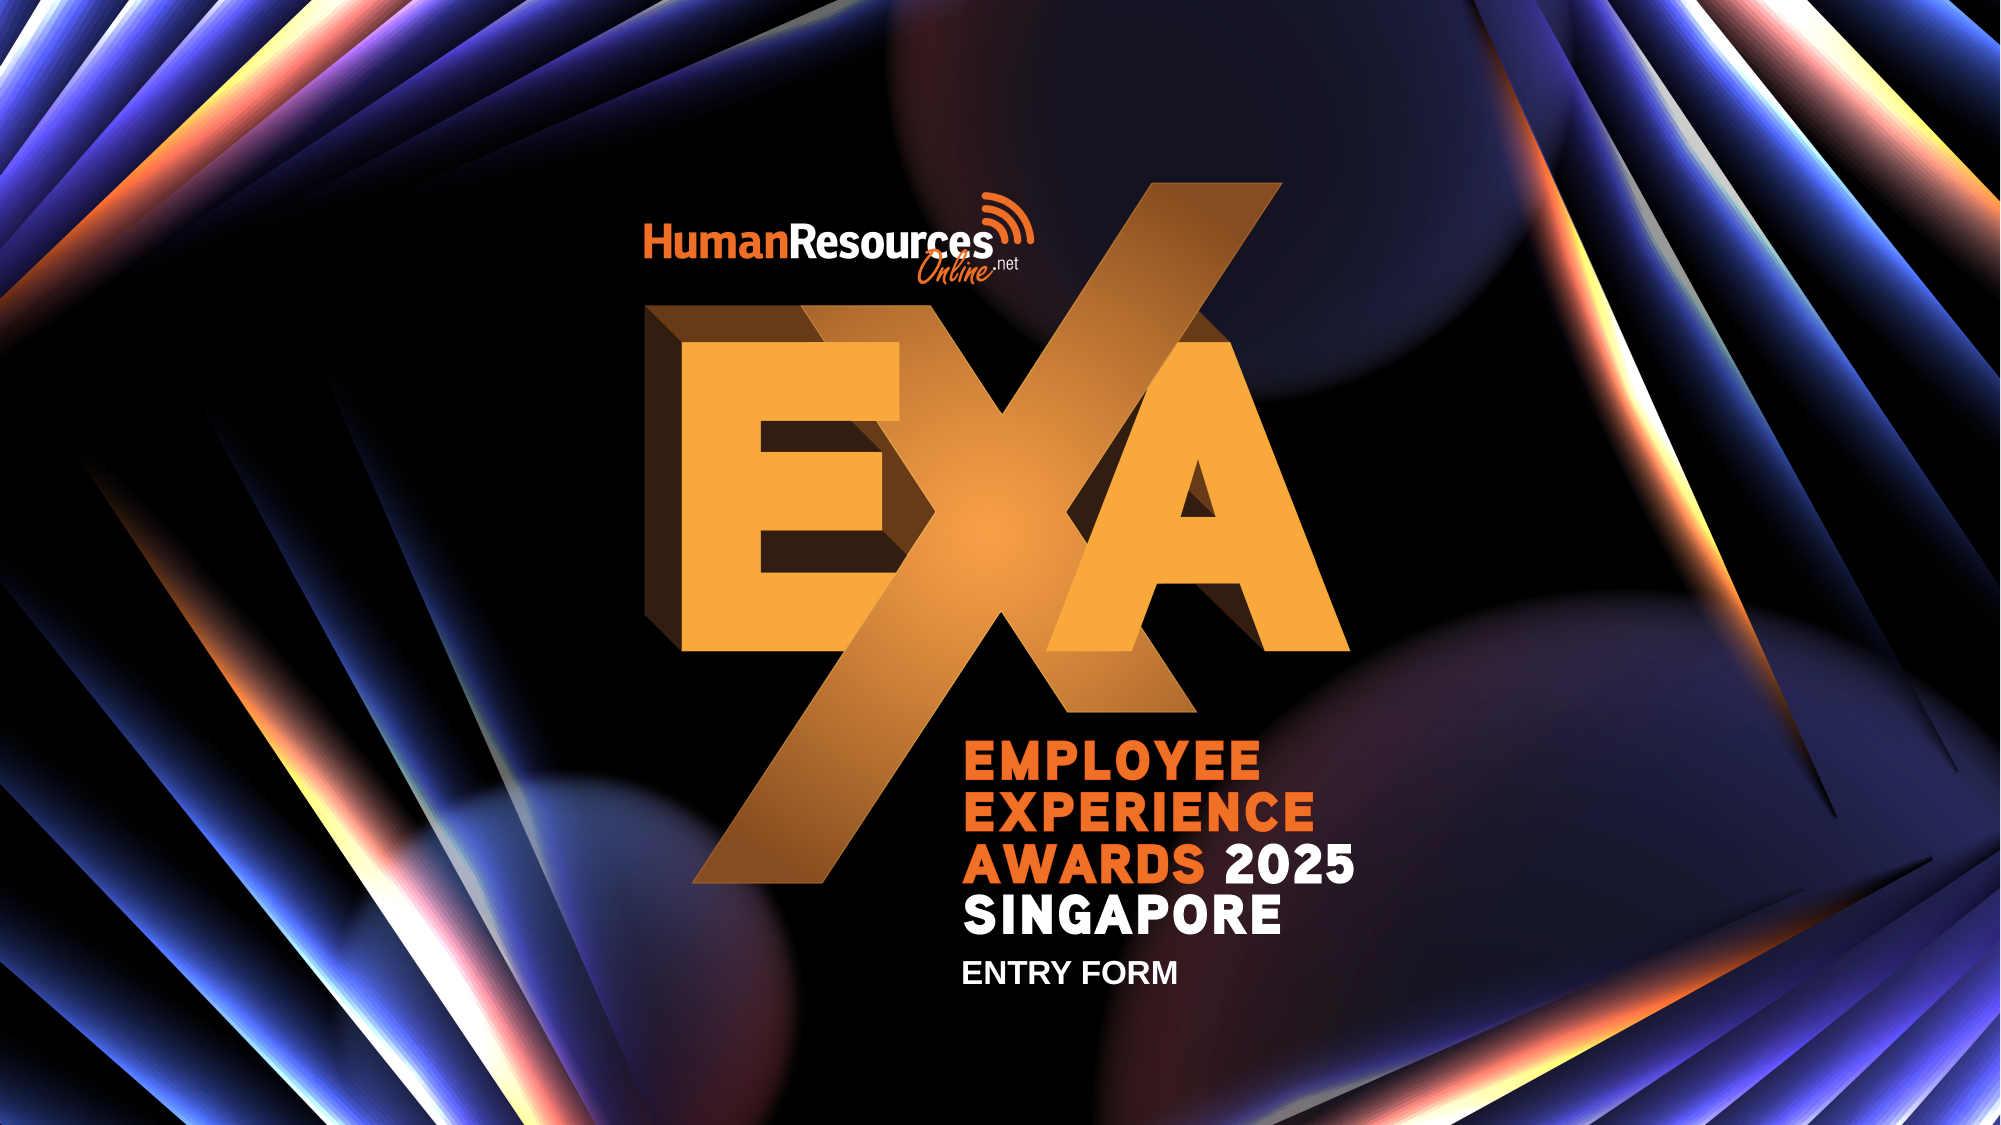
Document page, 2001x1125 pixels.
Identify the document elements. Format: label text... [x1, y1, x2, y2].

text_box ENTRY FORM [946, 943, 2000, 999]
picture [0, 0, 2001, 1125]
